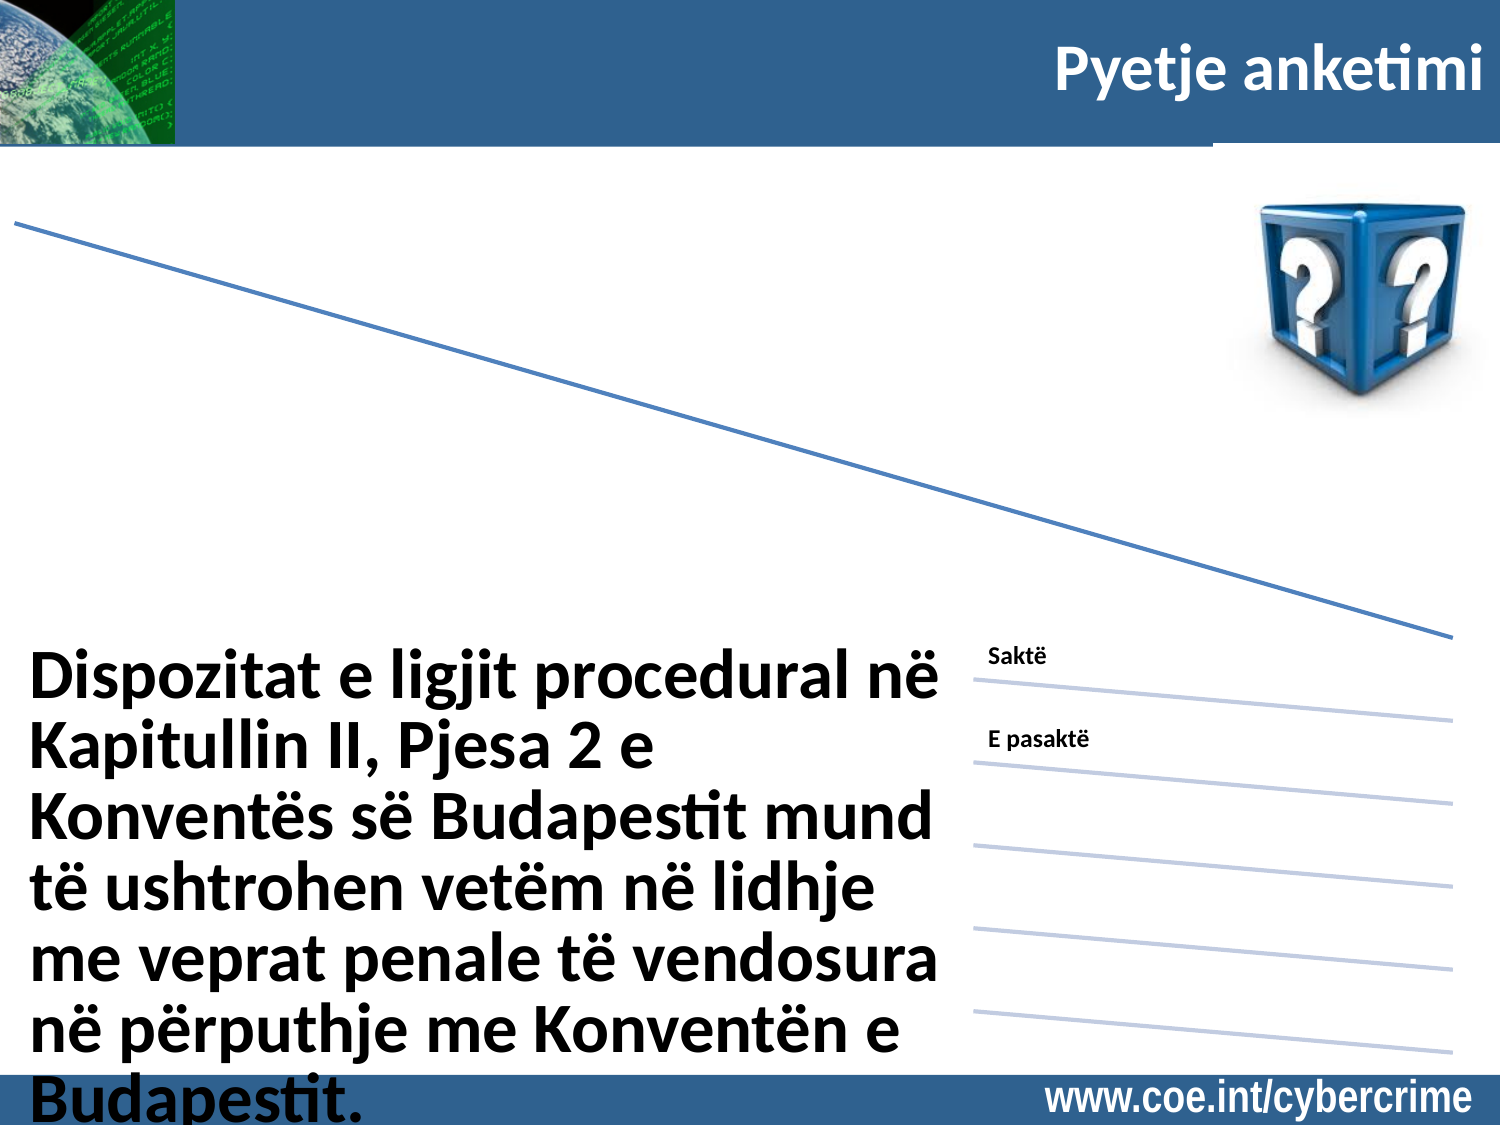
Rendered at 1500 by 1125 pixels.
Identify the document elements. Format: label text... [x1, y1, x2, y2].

picture [1212, 142, 1500, 434]
picture [0, 0, 175, 144]
text_box [0, 1073, 1030, 1125]
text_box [14, 222, 1454, 1053]
text_box Pyetje anketimi [177, 0, 1500, 149]
text_box www.coe.int/cybercrime [1030, 1059, 1500, 1125]
